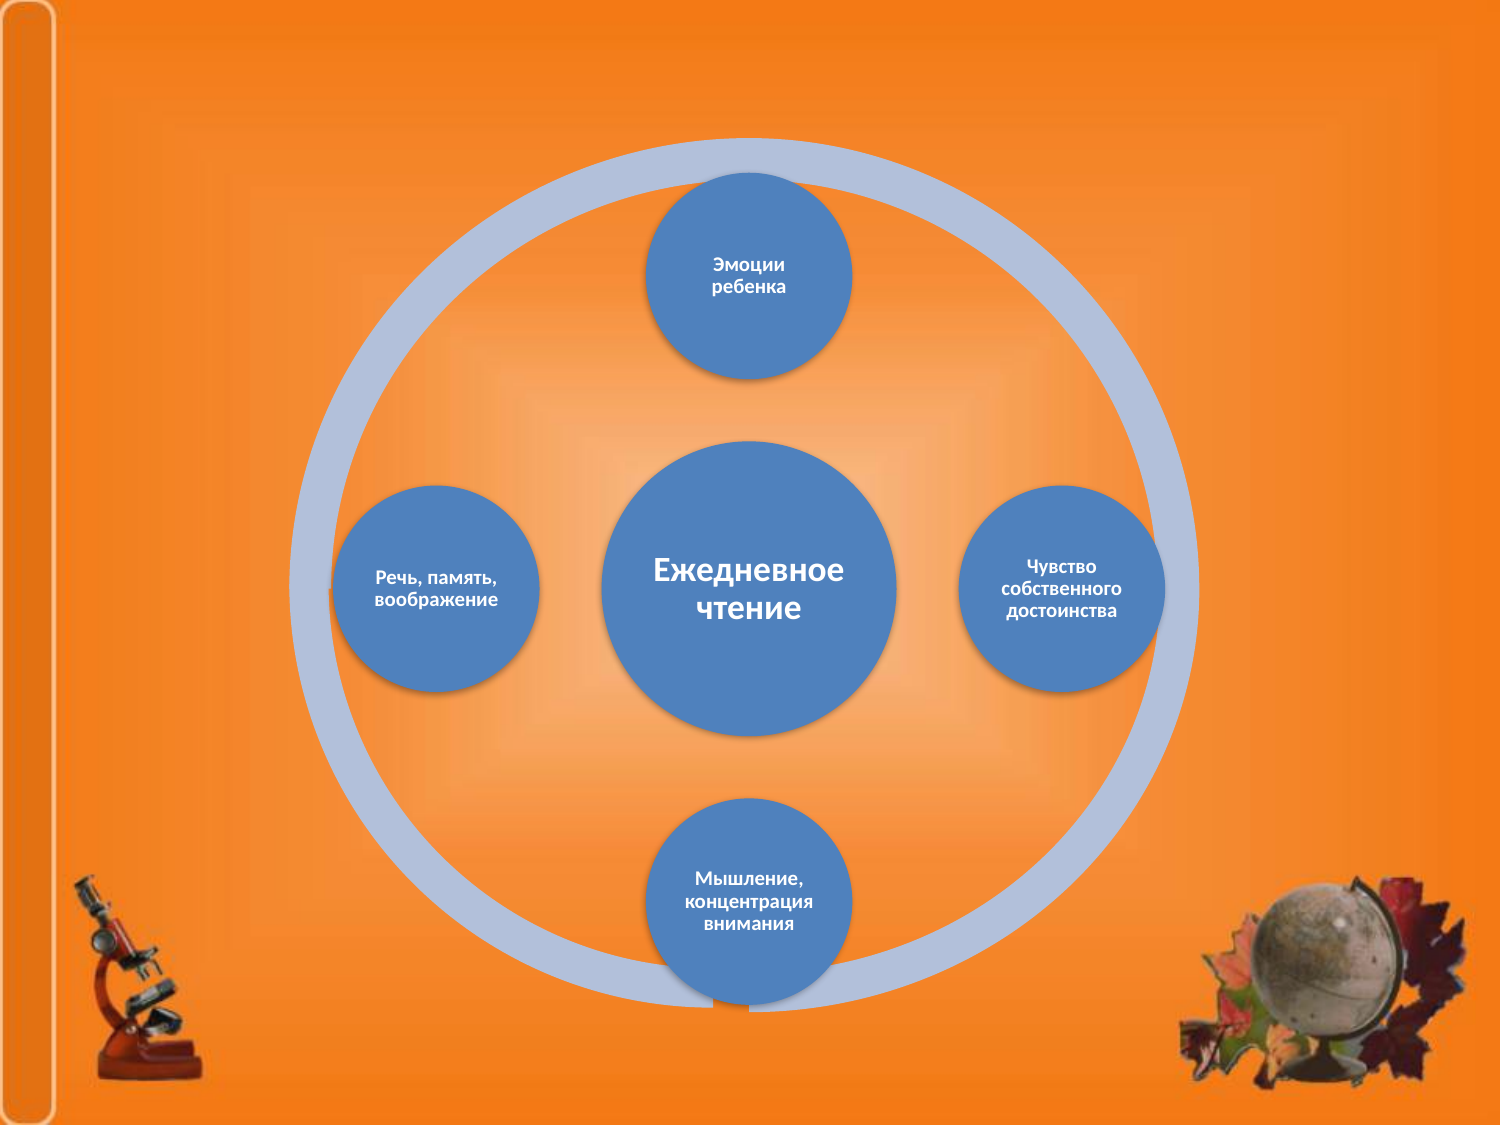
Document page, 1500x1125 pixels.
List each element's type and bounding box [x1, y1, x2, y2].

list [74, 172, 1424, 1006]
picture [0, 0, 1500, 1125]
